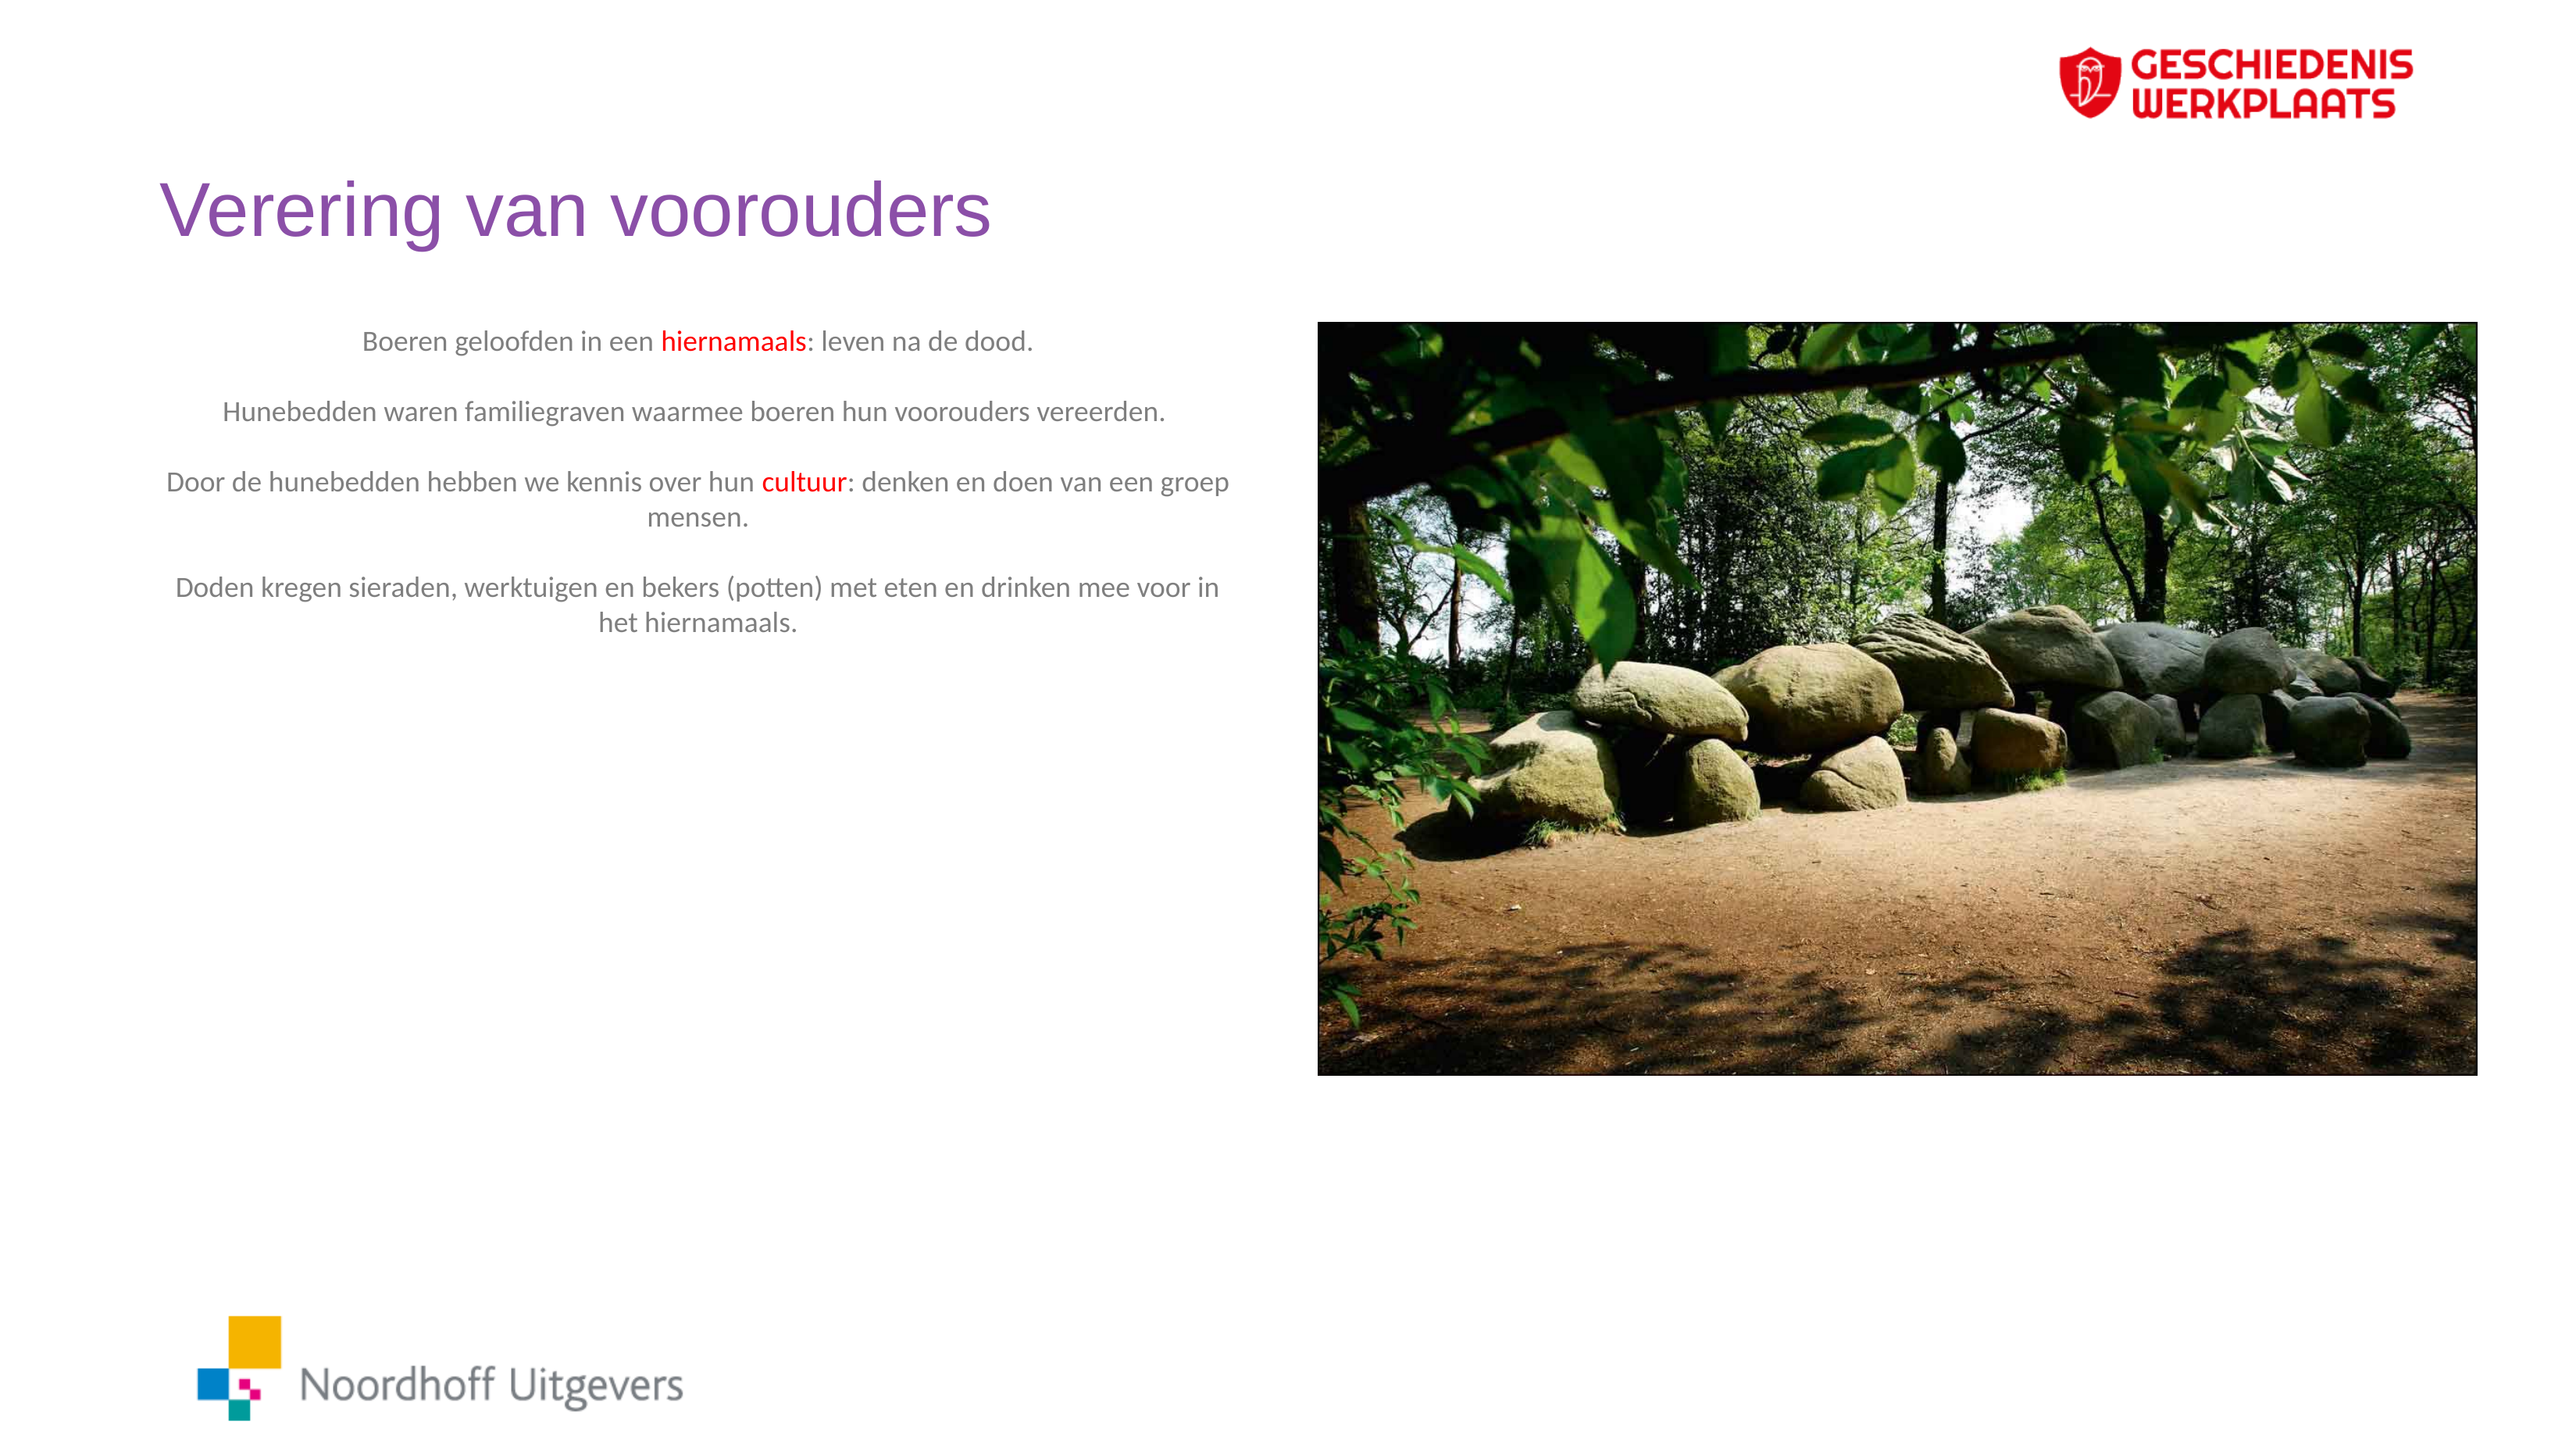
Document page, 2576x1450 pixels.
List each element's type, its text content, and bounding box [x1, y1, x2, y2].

picture [159, 1288, 802, 1449]
list Boeren geloofden in een hiernamaals: leven na de dood. Hunebedden waren familiegraven waarmee boeren hun voorouders vereerden. Door de hunebedden hebben we kennis over hun cultuur: denken en doen van een groep mensen. Doden kregen sieraden, werktuigen en bekers (potten) met eten en drinken mee voor in het hiernamaals. [159, 322, 1251, 1288]
title Verering van voorouders [159, 159, 2416, 266]
picture [1610, 0, 2576, 161]
picture [1317, 322, 2478, 1077]
